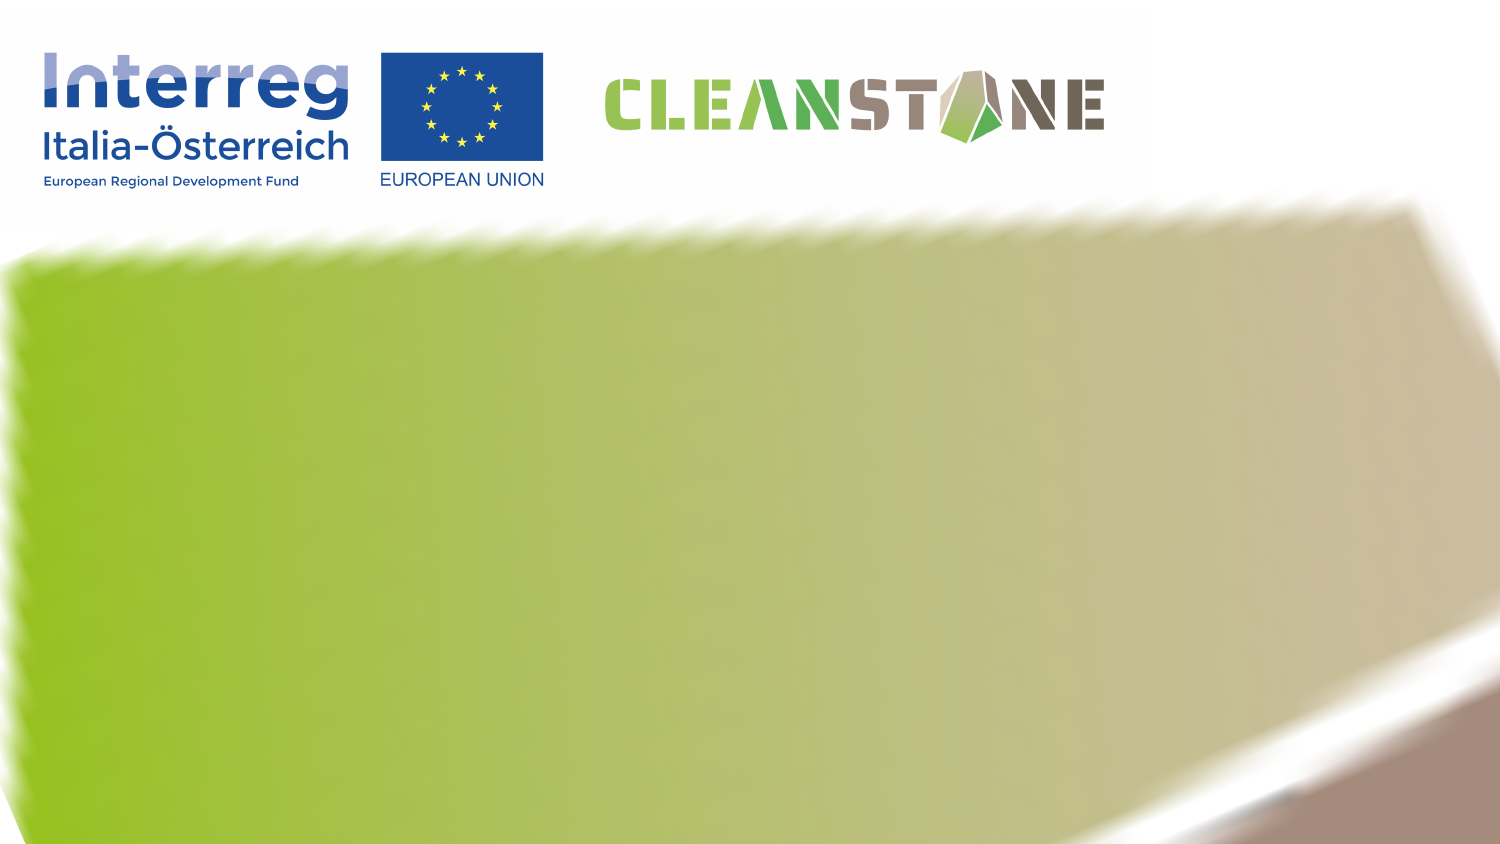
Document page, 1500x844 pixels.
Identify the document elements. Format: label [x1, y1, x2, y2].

picture [0, 0, 1348, 844]
